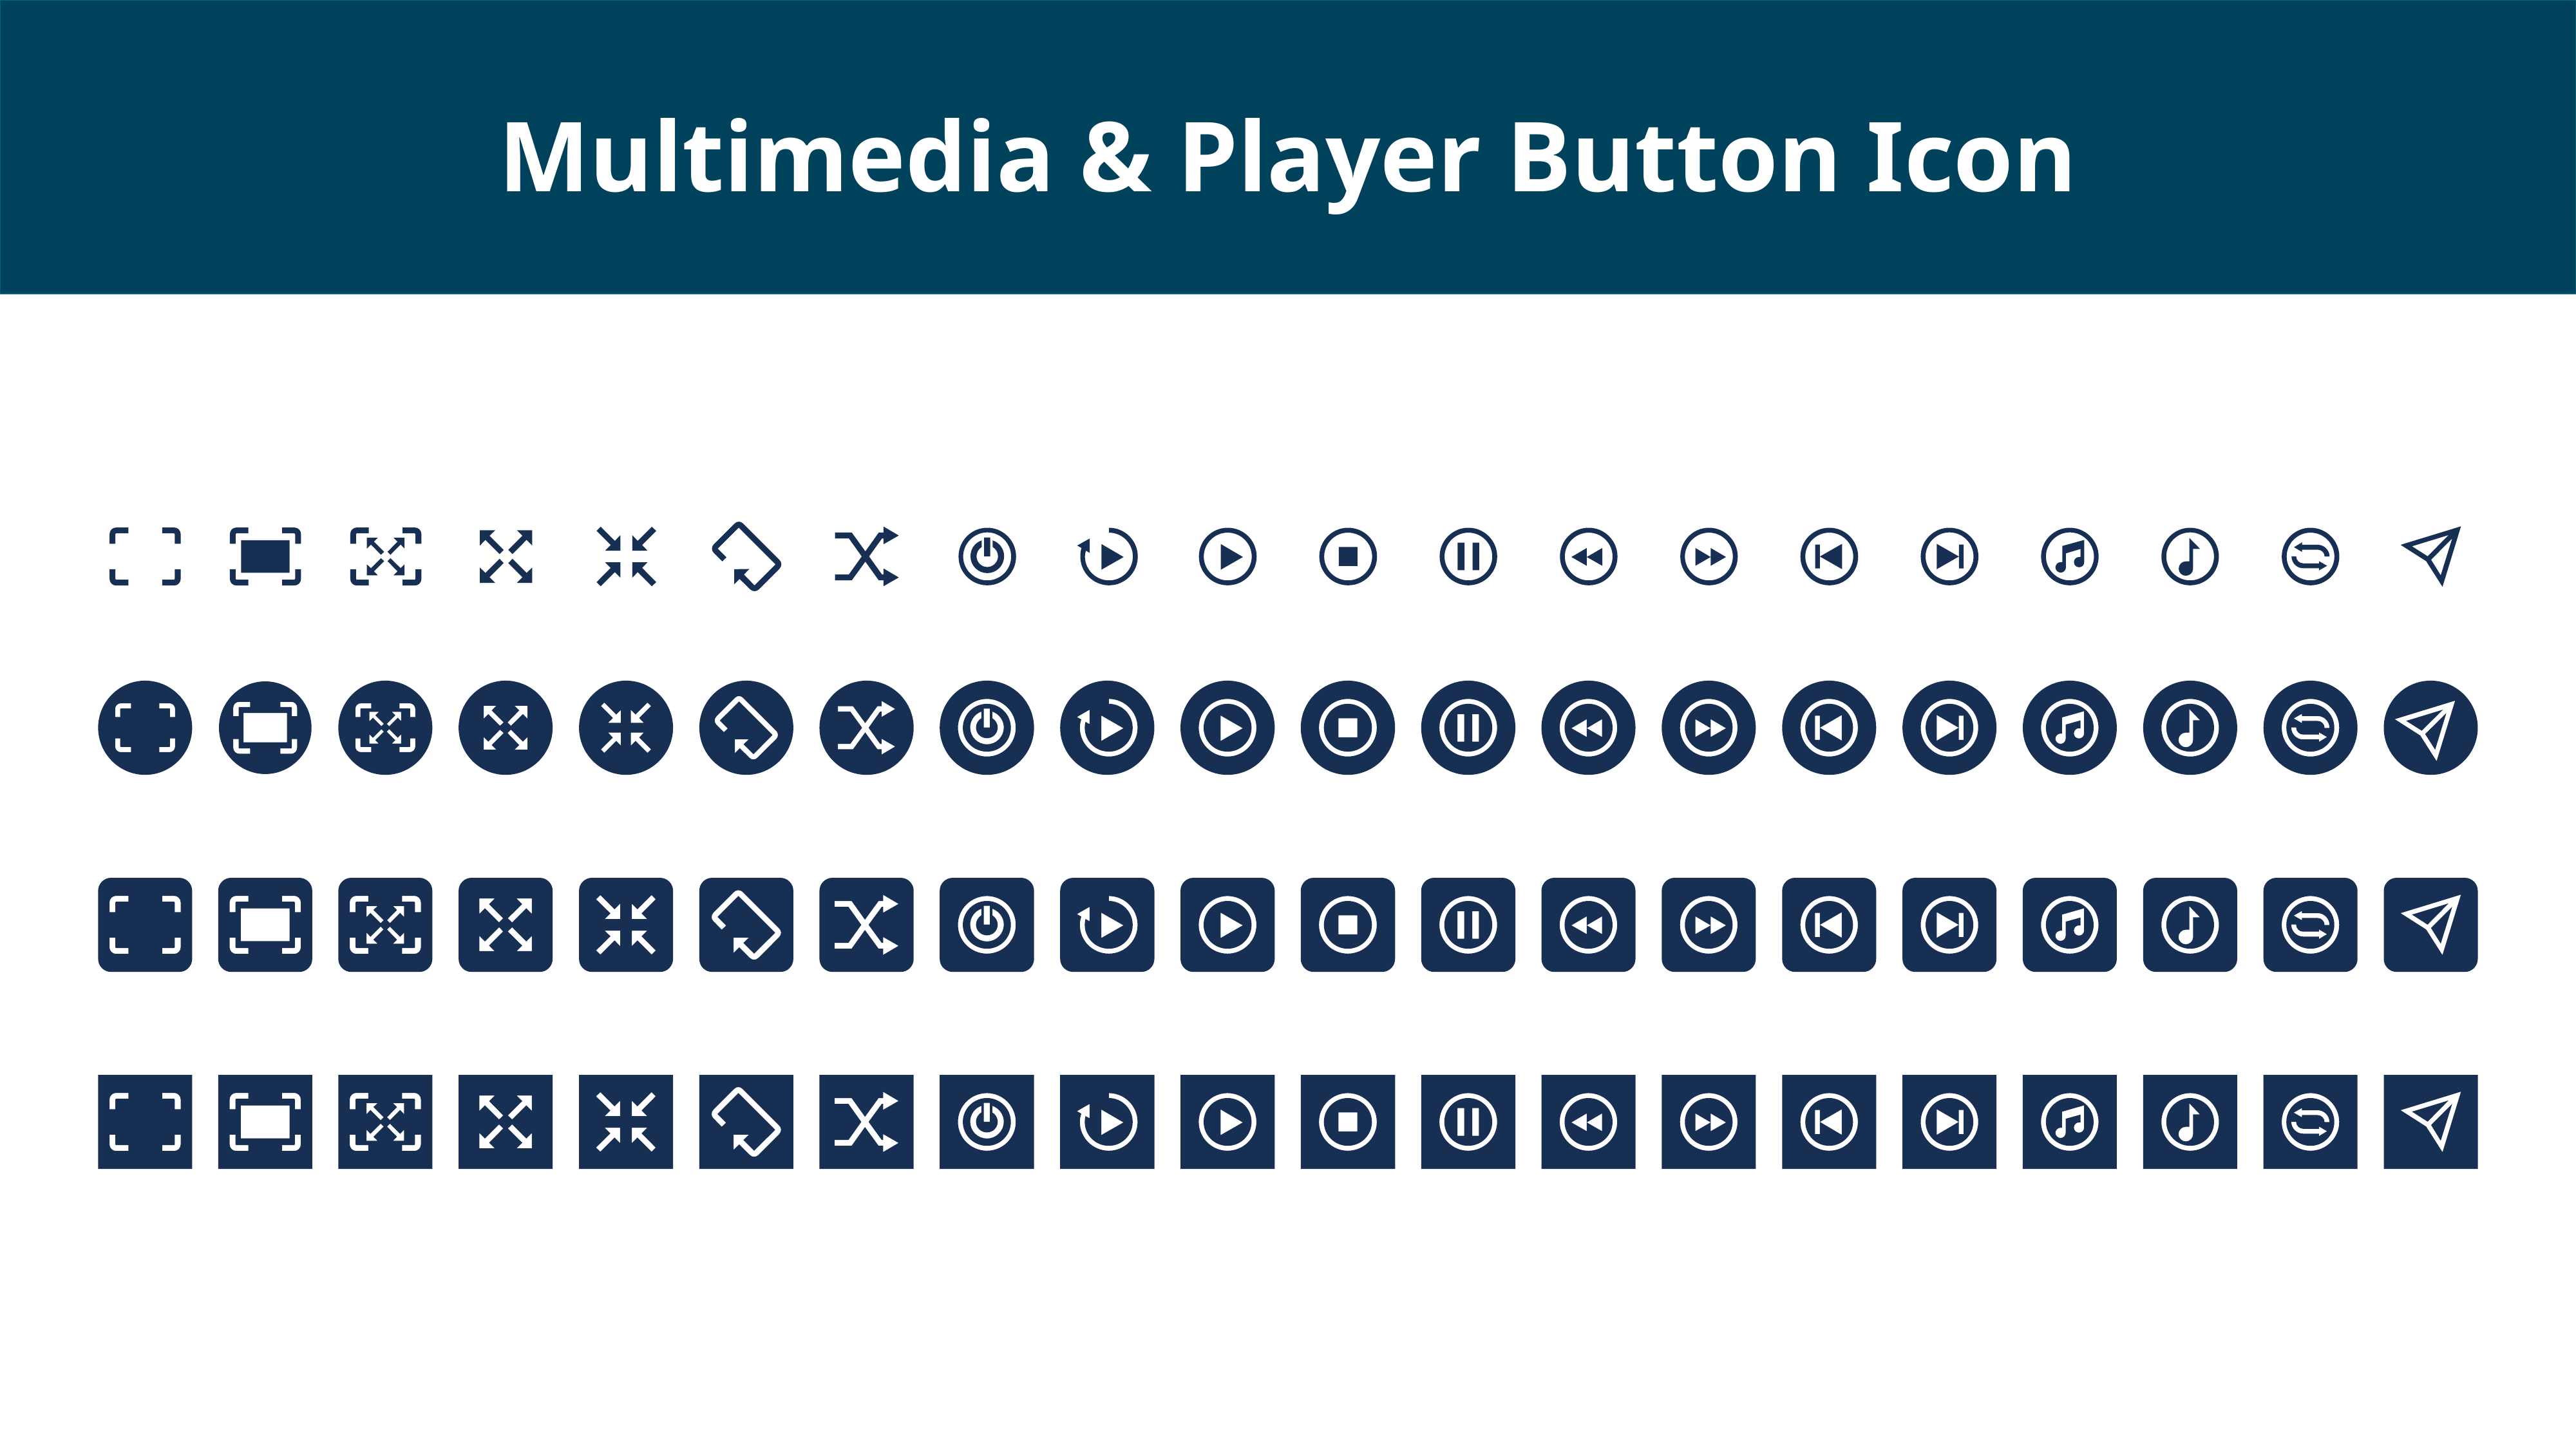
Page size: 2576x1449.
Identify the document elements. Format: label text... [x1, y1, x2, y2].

text_box [940, 1075, 1034, 1170]
text_box [459, 878, 553, 972]
text_box [1902, 1075, 1997, 1170]
text_box [98, 878, 193, 972]
text_box [2400, 526, 2461, 587]
text_box [1902, 878, 1997, 972]
text_box [596, 562, 621, 587]
text_box [1060, 1075, 1155, 1170]
text_box [1060, 878, 1155, 972]
text_box [1421, 878, 1516, 972]
text_box [1782, 680, 1877, 775]
text_box [1680, 527, 1738, 585]
text_box [835, 526, 899, 587]
text_box [2022, 878, 2117, 972]
text_box [2022, 1075, 2117, 1170]
text_box [1421, 680, 1516, 775]
text_box [632, 526, 657, 551]
text_box [2263, 1075, 2358, 1170]
text_box [229, 569, 249, 586]
text_box [1198, 527, 1257, 585]
text_box [402, 527, 422, 544]
text_box [1300, 1075, 1396, 1170]
text_box [1180, 1075, 1275, 1170]
text_box [579, 680, 674, 775]
text_box [2143, 1075, 2237, 1170]
text_box [2383, 1075, 2478, 1170]
text_box [1180, 878, 1275, 972]
text_box [459, 1075, 553, 1170]
text_box [2161, 527, 2219, 585]
text_box [402, 569, 422, 586]
text_box [338, 1075, 433, 1170]
text_box [2282, 527, 2340, 585]
text_box [338, 878, 433, 972]
text_box [109, 527, 129, 544]
text_box [1060, 680, 1155, 775]
text_box [699, 680, 793, 775]
text_box [1662, 878, 1756, 972]
text_box [2383, 680, 2478, 775]
text_box [480, 558, 504, 583]
text_box [366, 537, 384, 555]
text_box [508, 530, 533, 554]
text_box [2263, 680, 2358, 775]
text_box [1077, 527, 1138, 585]
text_box [2041, 527, 2099, 585]
text_box [2022, 680, 2117, 775]
text_box [1180, 680, 1275, 775]
text_box [98, 1075, 193, 1170]
text_box [338, 680, 433, 775]
text_box [350, 569, 369, 586]
text_box [162, 569, 181, 586]
text_box [699, 1075, 793, 1170]
text_box [1439, 527, 1497, 585]
text_box [1300, 878, 1396, 972]
text_box [1541, 1075, 1636, 1170]
text_box [819, 1075, 914, 1170]
text_box [1902, 680, 1997, 775]
text_box [508, 558, 533, 583]
text_box [2263, 878, 2358, 972]
text_box [1662, 1075, 1756, 1170]
text_box [1560, 527, 1618, 585]
text_box [218, 681, 312, 774]
text_box [98, 680, 193, 775]
text_box [579, 1075, 674, 1170]
text_box [366, 558, 384, 576]
text_box [2143, 878, 2237, 972]
text_box [699, 878, 793, 972]
text_box [579, 878, 674, 972]
text_box [1662, 680, 1756, 775]
text_box [1541, 878, 1636, 972]
text_box [596, 526, 621, 551]
title Multimedia & Player Button Icon [223, 90, 2353, 215]
text_box [958, 527, 1016, 585]
text_box [387, 537, 405, 555]
text_box [819, 878, 914, 972]
text_box [1300, 680, 1396, 775]
text_box [229, 527, 249, 544]
text_box [350, 527, 369, 544]
text_box [387, 558, 405, 576]
text_box [459, 680, 553, 775]
text_box [109, 569, 129, 586]
text_box [218, 878, 312, 972]
text_box [819, 680, 914, 775]
text_box [2383, 878, 2478, 972]
text_box [1782, 878, 1877, 972]
text_box [282, 569, 301, 586]
text_box [712, 522, 782, 591]
text_box [480, 530, 504, 554]
text_box [1800, 527, 1859, 585]
text_box [940, 878, 1034, 972]
text_box [1541, 680, 1636, 775]
text_box [632, 562, 657, 587]
text_box [940, 680, 1034, 775]
text_box [241, 540, 290, 573]
text_box [1319, 527, 1378, 585]
text_box [282, 527, 301, 544]
text_box [1421, 1075, 1516, 1170]
text_box [162, 527, 181, 544]
text_box [1920, 527, 1979, 585]
text_box [1782, 1075, 1877, 1170]
text_box [2143, 680, 2237, 775]
text_box [218, 1075, 312, 1170]
